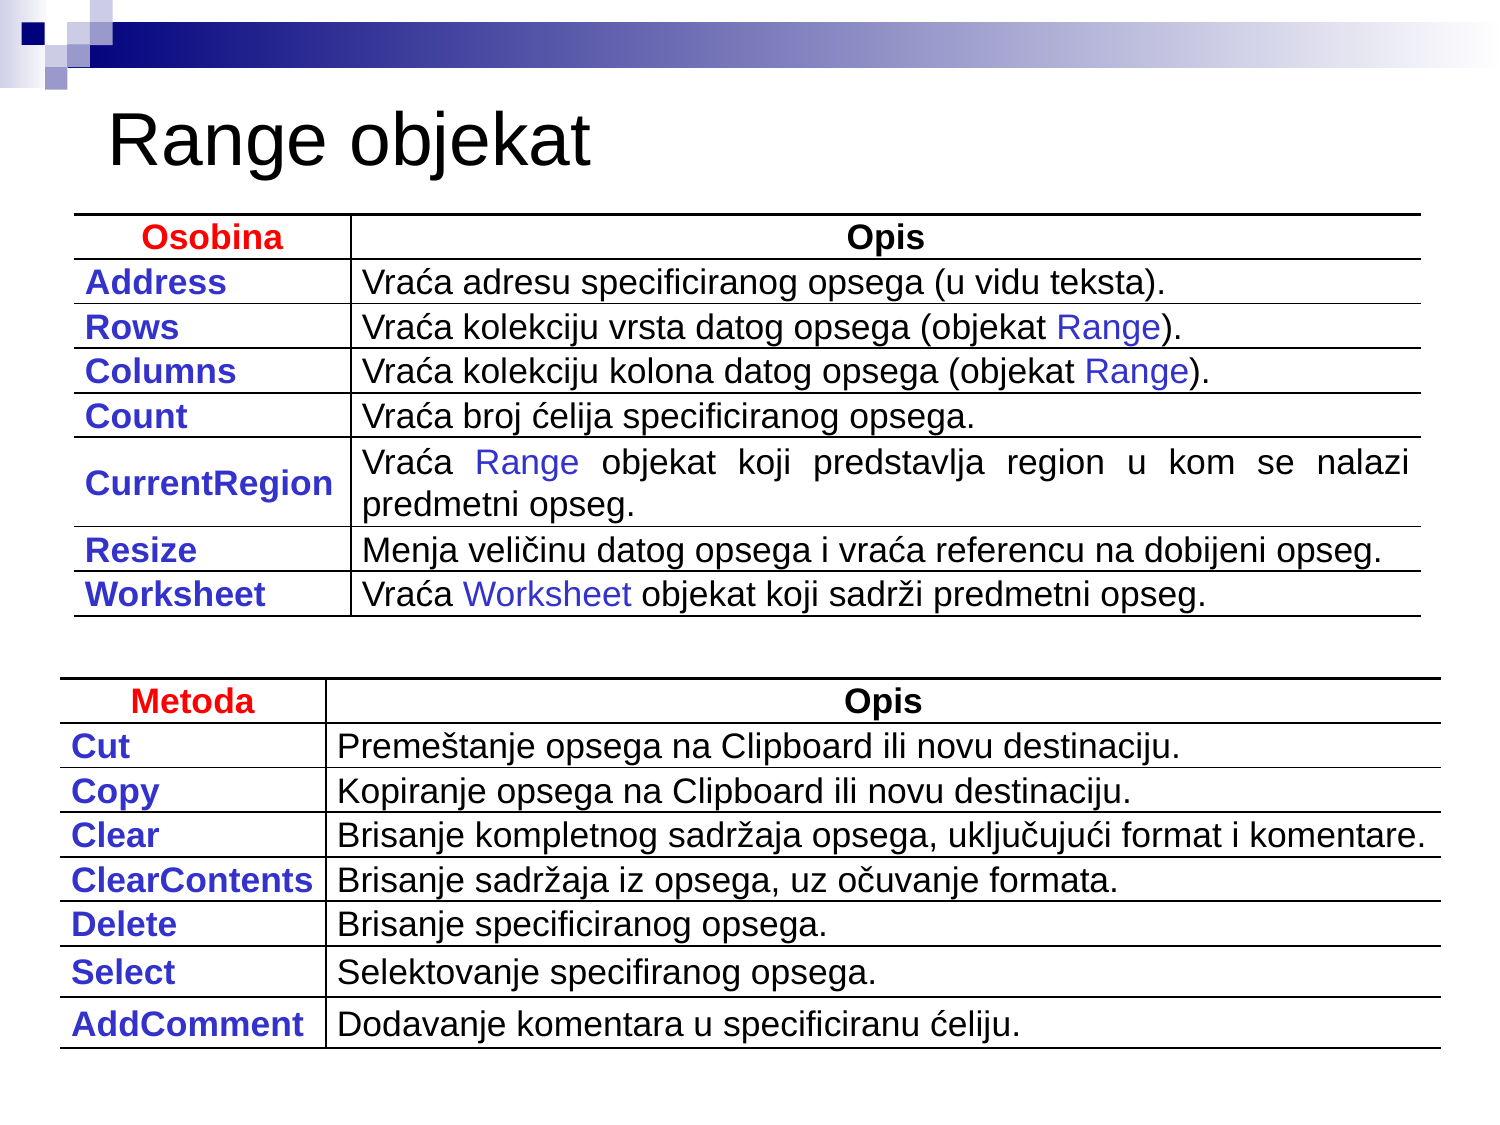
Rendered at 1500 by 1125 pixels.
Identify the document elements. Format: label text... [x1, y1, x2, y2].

table_header Opis [327, 680, 1441, 722]
table_cell Selektovanje specifiranog opsega. [327, 947, 1441, 996]
table_cell Select [60, 947, 325, 996]
table_cell Address [74, 260, 350, 303]
table_cell Delete [60, 902, 325, 945]
table_cell Menja veličinu datog opsega i vraća referencu na dobijeni opseg. [352, 527, 1421, 570]
table_cell ClearContents [60, 858, 325, 900]
table_cell Cut [60, 724, 325, 767]
table_header Opis [352, 216, 1421, 258]
table_cell Resize [74, 527, 350, 570]
table_header Metoda [60, 680, 325, 722]
table_cell Premeštanje opsega na Clipboard ili novu destinaciju. [327, 724, 1441, 767]
table_cell Clear [60, 813, 325, 856]
table_cell Brisanje kompletnog sadržaja opsega, uključujući format i komentare. [327, 813, 1441, 856]
table_cell Vraća Worksheet objekat koji sadrži predmetni opseg. [352, 572, 1421, 615]
table_cell Vraća kolekciju kolona datog opsega (objekat Range). [352, 349, 1421, 392]
table_cell Rows [74, 304, 350, 347]
table_cell Vraća kolekciju vrsta datog opsega (objekat Range). [352, 304, 1421, 347]
table_cell Vraća broj ćelija specificiranog opsega. [352, 394, 1421, 436]
title Range objekat [92, 75, 633, 197]
table_cell Columns [74, 349, 350, 392]
table_cell Kopiranje opsega na Clipboard ili novu destinaciju. [327, 768, 1441, 811]
table_cell Dodavanje komentara u specificiranu ćeliju. [327, 998, 1441, 1047]
table_cell Count [74, 394, 350, 436]
table_header Osobina [74, 216, 350, 258]
table_cell Vraća Range objekat koji predstavlja region u kom se nalazi predmetni opseg. [352, 438, 1421, 526]
table_cell CurrentRegion [74, 438, 350, 526]
table_cell Vraća adresu specificiranog opsega (u vidu teksta). [352, 260, 1421, 303]
table_cell Brisanje specificiranog opsega. [327, 902, 1441, 945]
table_cell Brisanje sadržaja iz opsega, uz očuvanje formata. [327, 858, 1441, 900]
table_cell Copy [60, 768, 325, 811]
table_cell AddComment [60, 998, 325, 1047]
table_cell Worksheet [74, 572, 350, 615]
